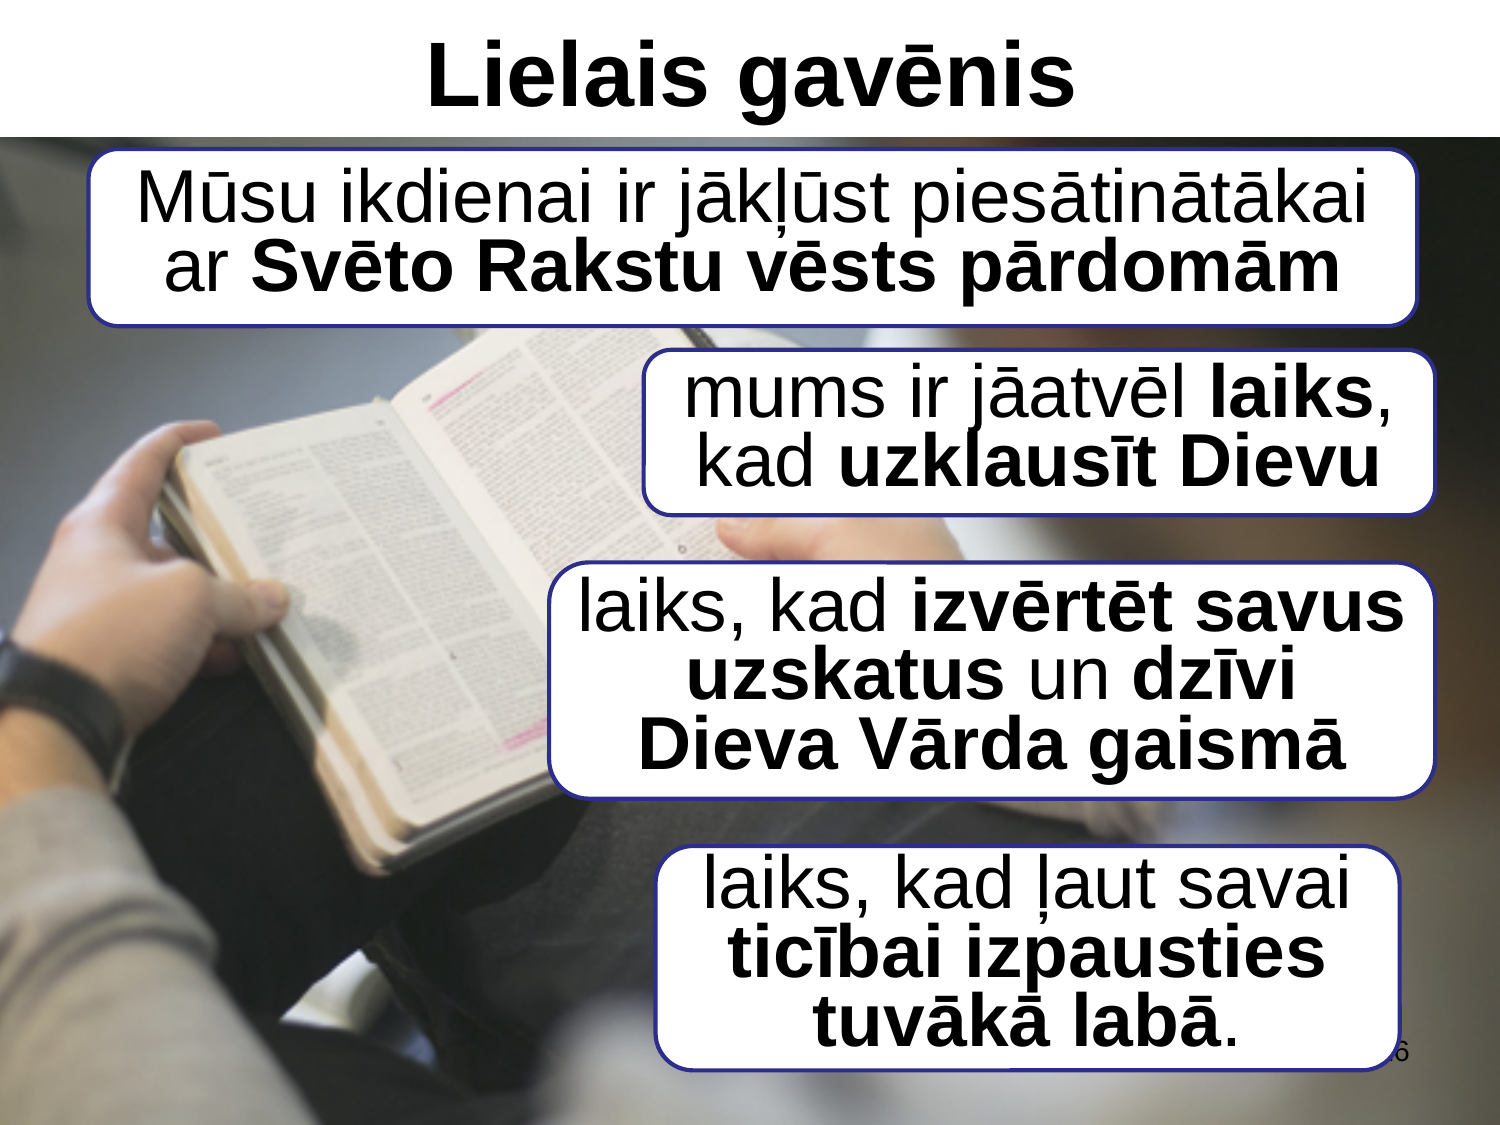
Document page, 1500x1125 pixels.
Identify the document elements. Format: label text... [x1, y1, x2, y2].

title Lielais gavēnis [76, 0, 1428, 135]
picture [0, 136, 1500, 1125]
